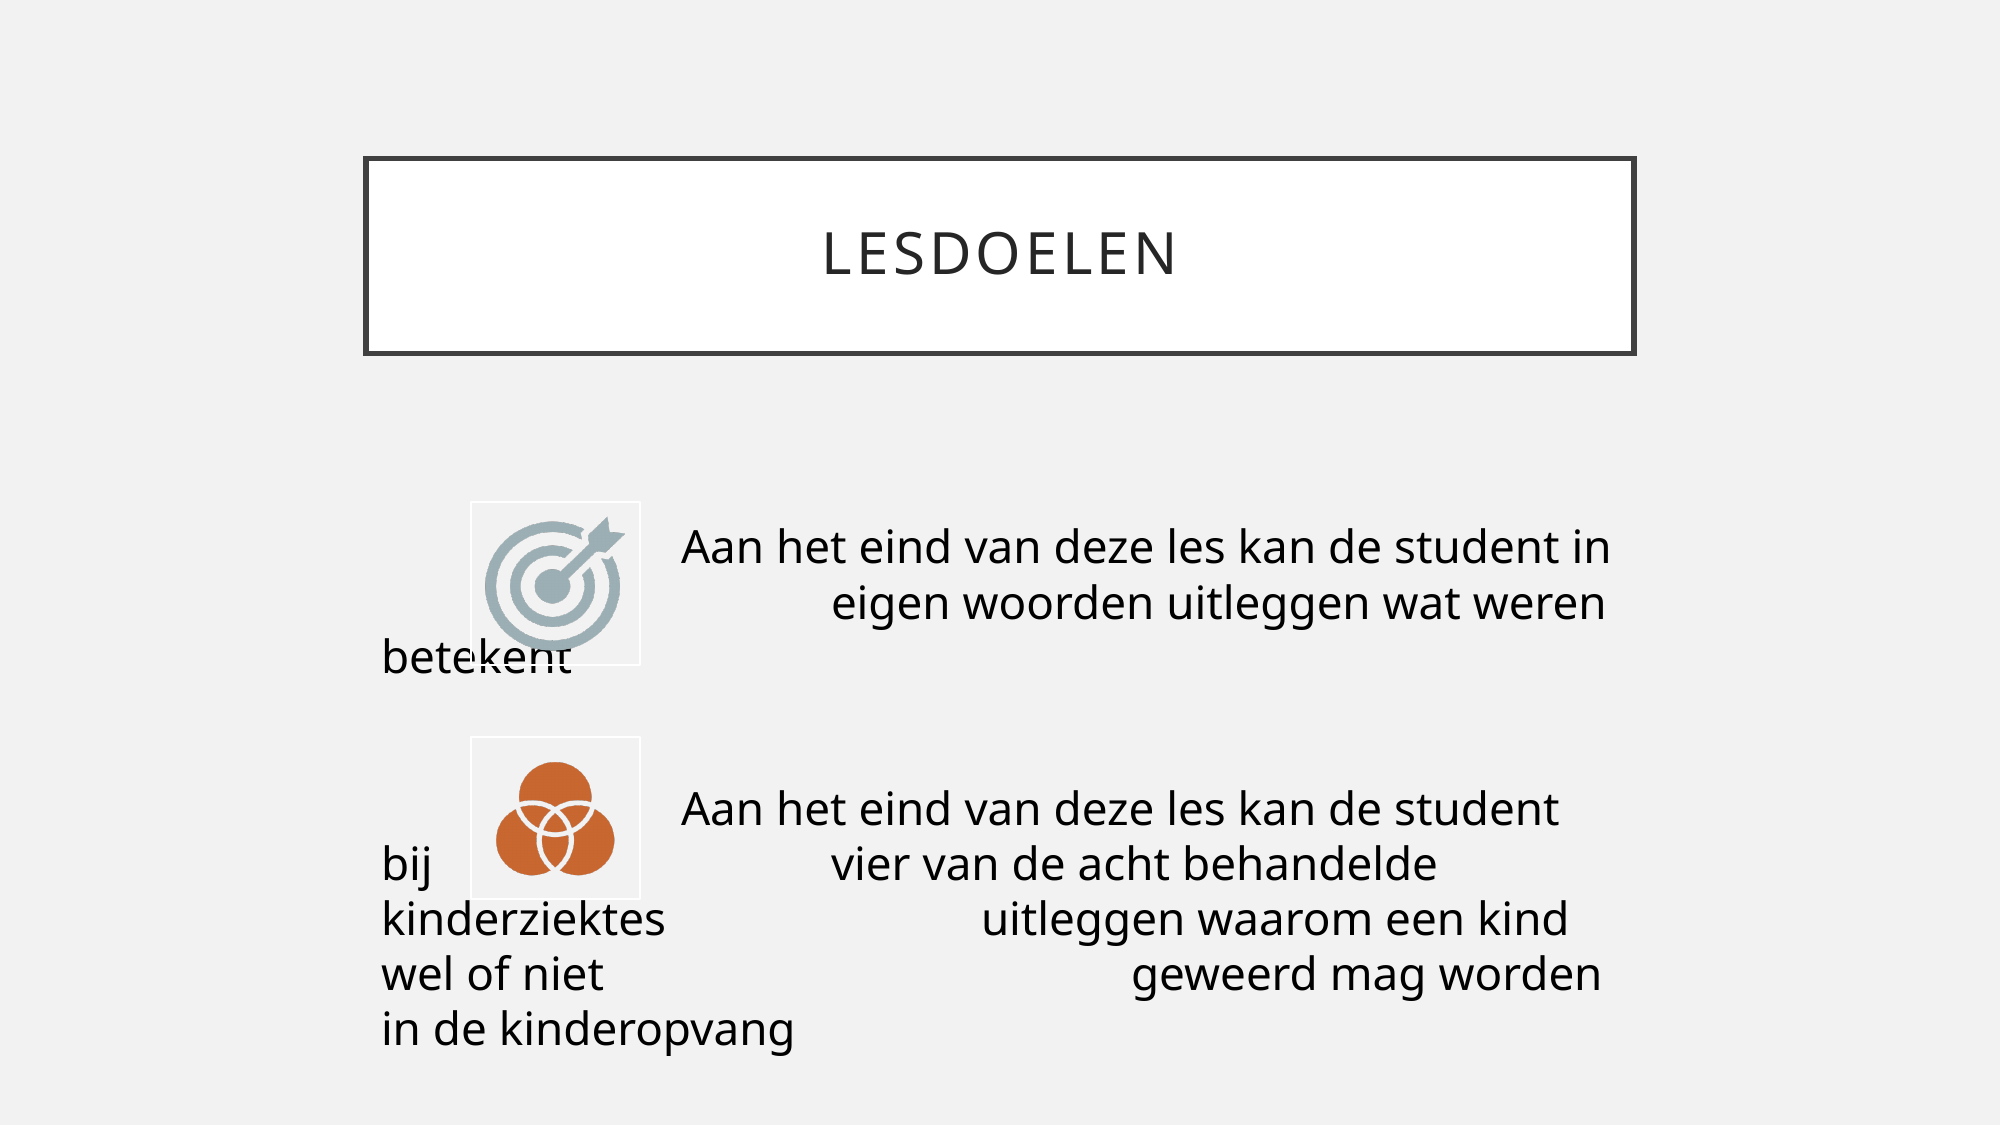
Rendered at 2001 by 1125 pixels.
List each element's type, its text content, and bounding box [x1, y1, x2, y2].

text_box [470, 736, 641, 900]
title Lesdoelen [363, 156, 1637, 356]
list Aan het eind van deze les kan de student in eigen woorden uitleggen wat weren betekent Aan het eind van deze les kan de student bij vier van de acht behandelde kinderziektes uitleggen waarom een kind wel of niet geweerd mag worden in de kinderopvang [366, 425, 1634, 1093]
text_box [470, 501, 641, 666]
